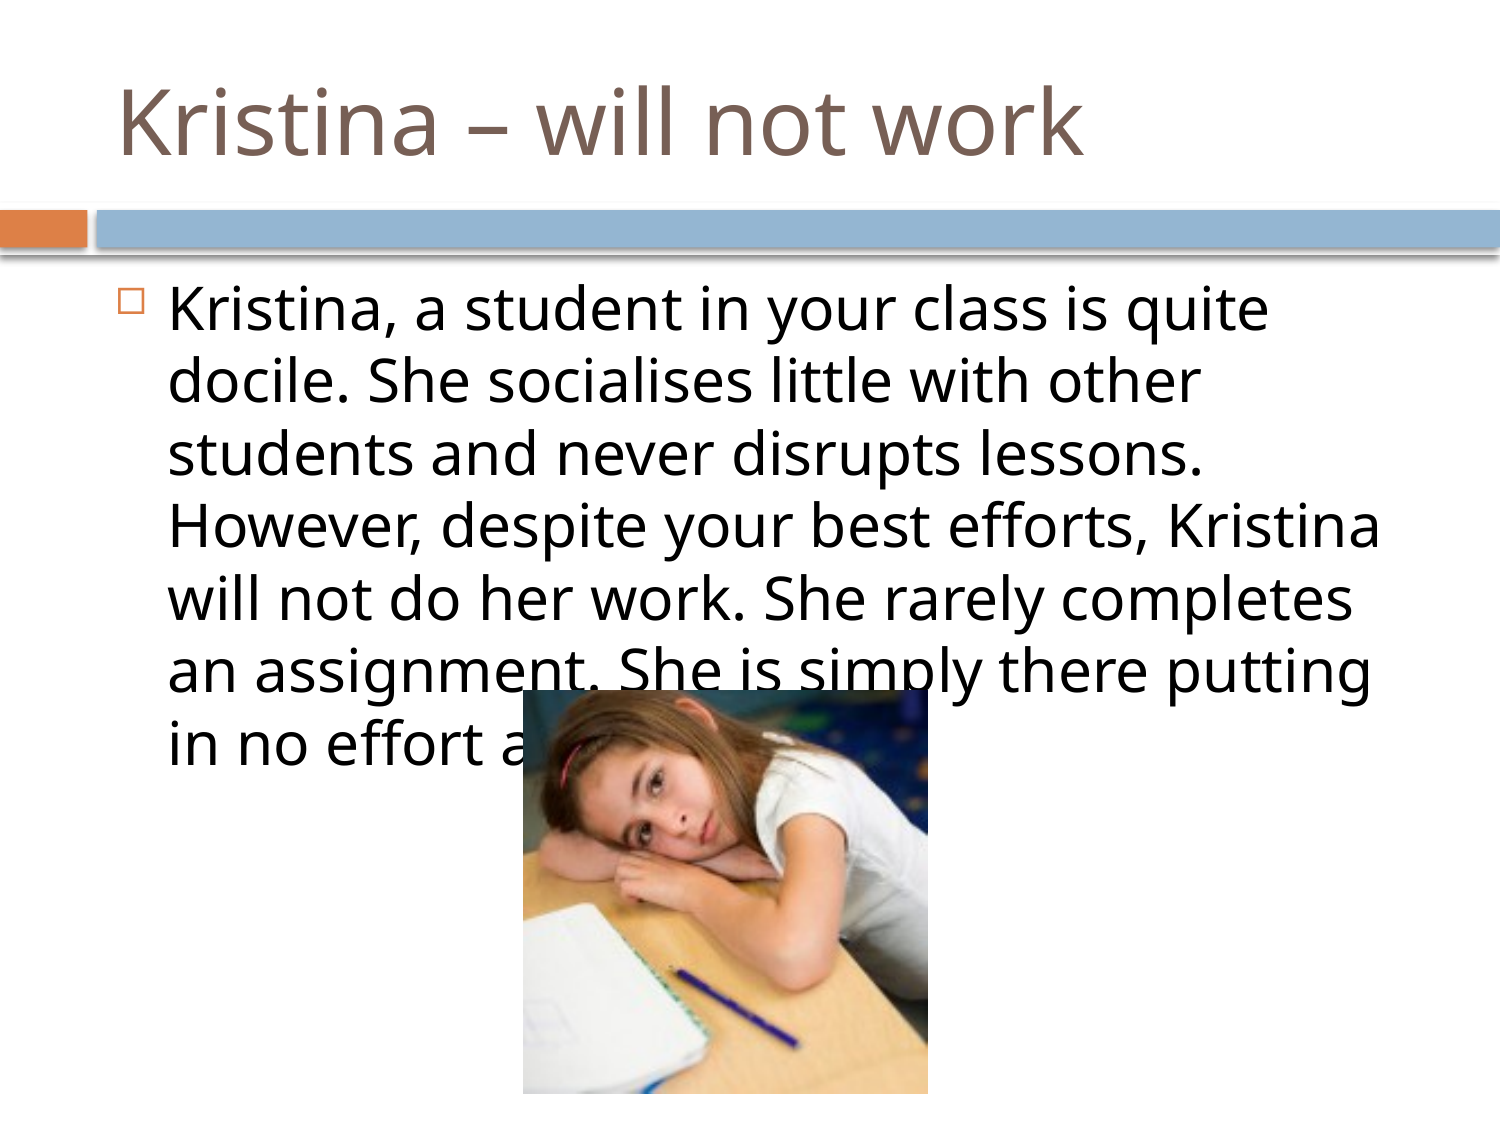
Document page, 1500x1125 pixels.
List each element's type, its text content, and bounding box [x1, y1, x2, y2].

title Kristina – will not work [100, 37, 1438, 200]
picture [523, 689, 928, 1095]
list Kristina, a student in your class is quite docile. She socialises little with other students and never disrupts lessons. However, despite your best efforts, Kristina will not do her work. She rarely completes an assignment. She is simply there putting in no effort at all. [100, 262, 1438, 1000]
